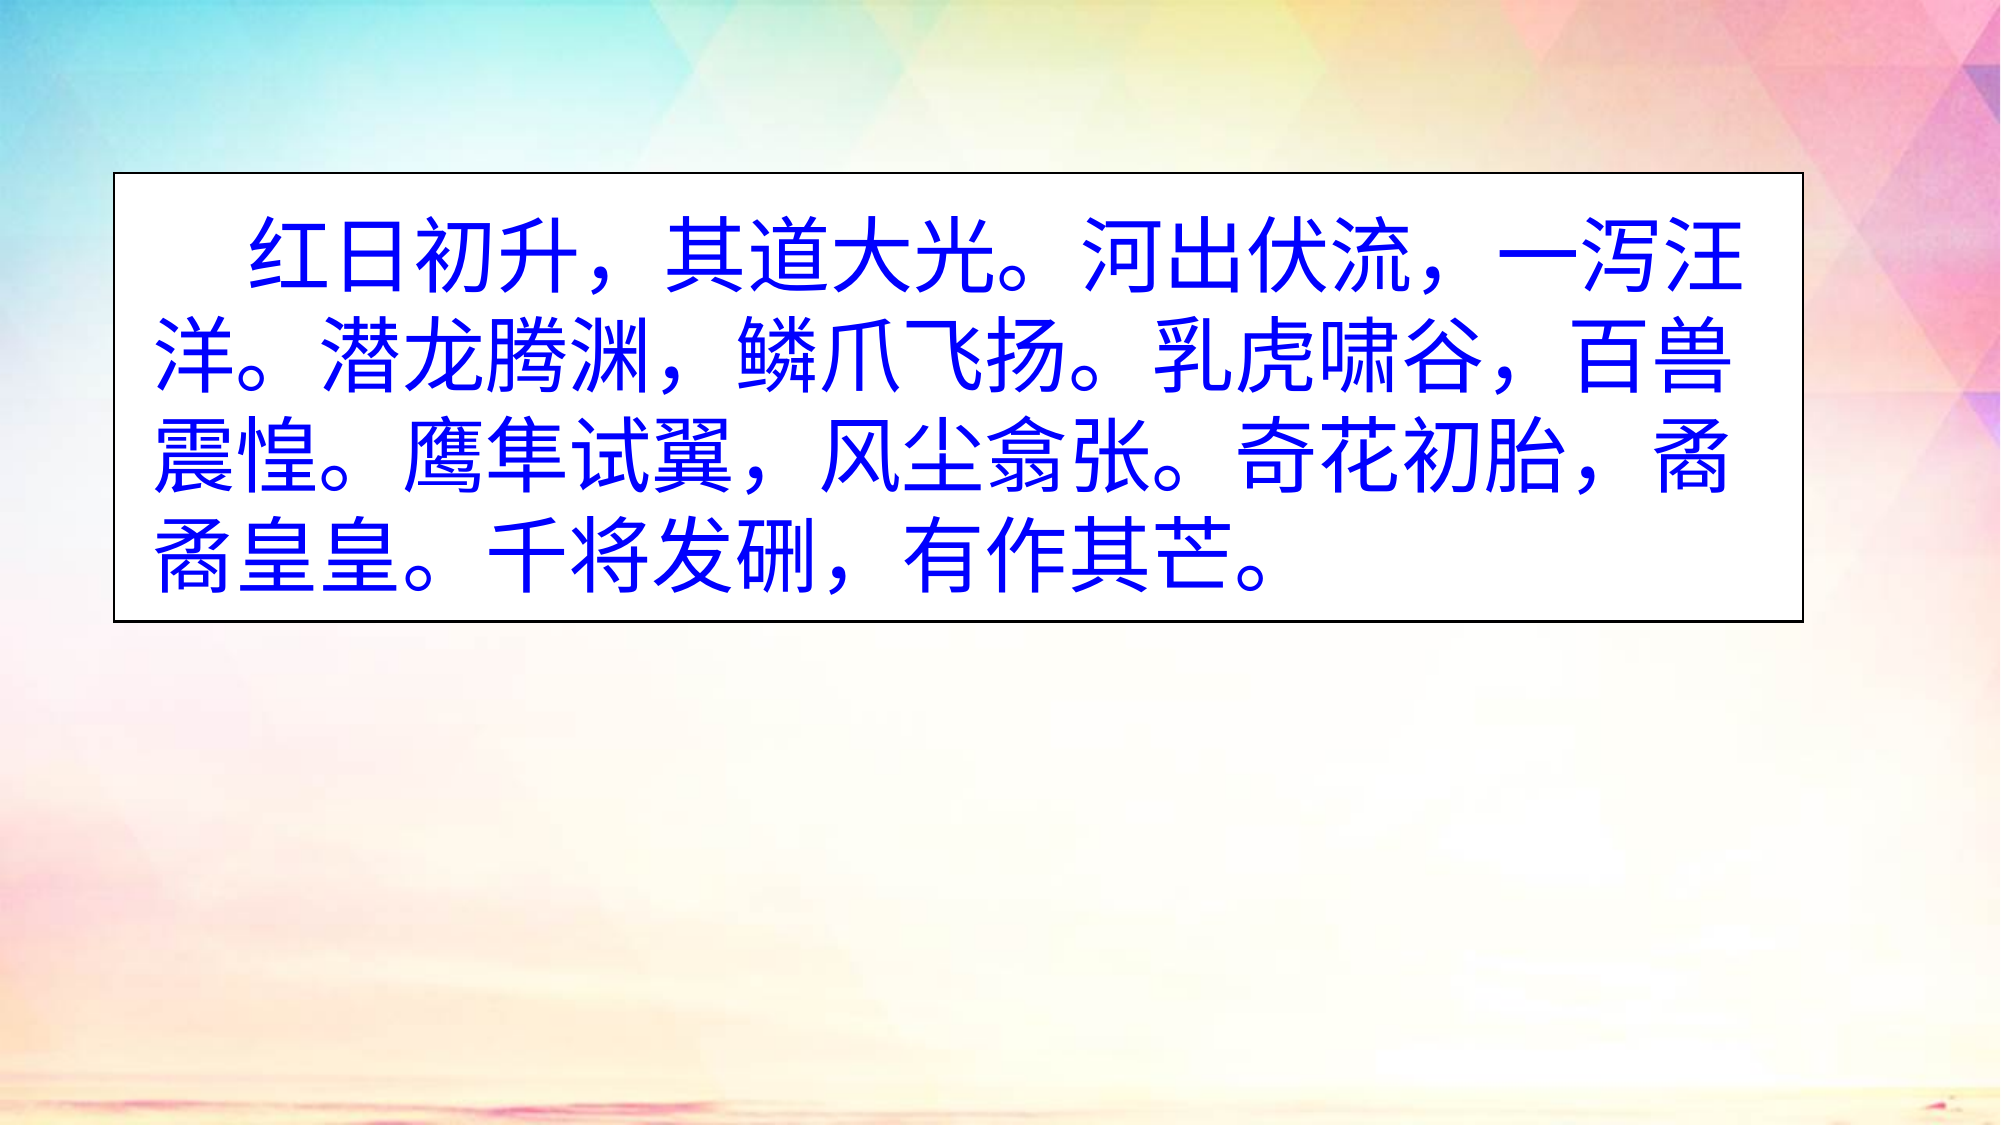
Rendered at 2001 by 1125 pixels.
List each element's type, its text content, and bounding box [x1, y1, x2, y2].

text_box 红日初升，其道大光。河出伏流，一泻汪洋。潜龙腾渊，鳞爪飞扬。乳虎啸谷，百兽震惶。鹰隼试翼，风尘翕张。奇花初胎，矞矞皇皇。千将发硎，有作其芒。 [137, 196, 1768, 611]
text_box [113, 172, 1804, 623]
picture [0, 0, 2001, 1125]
